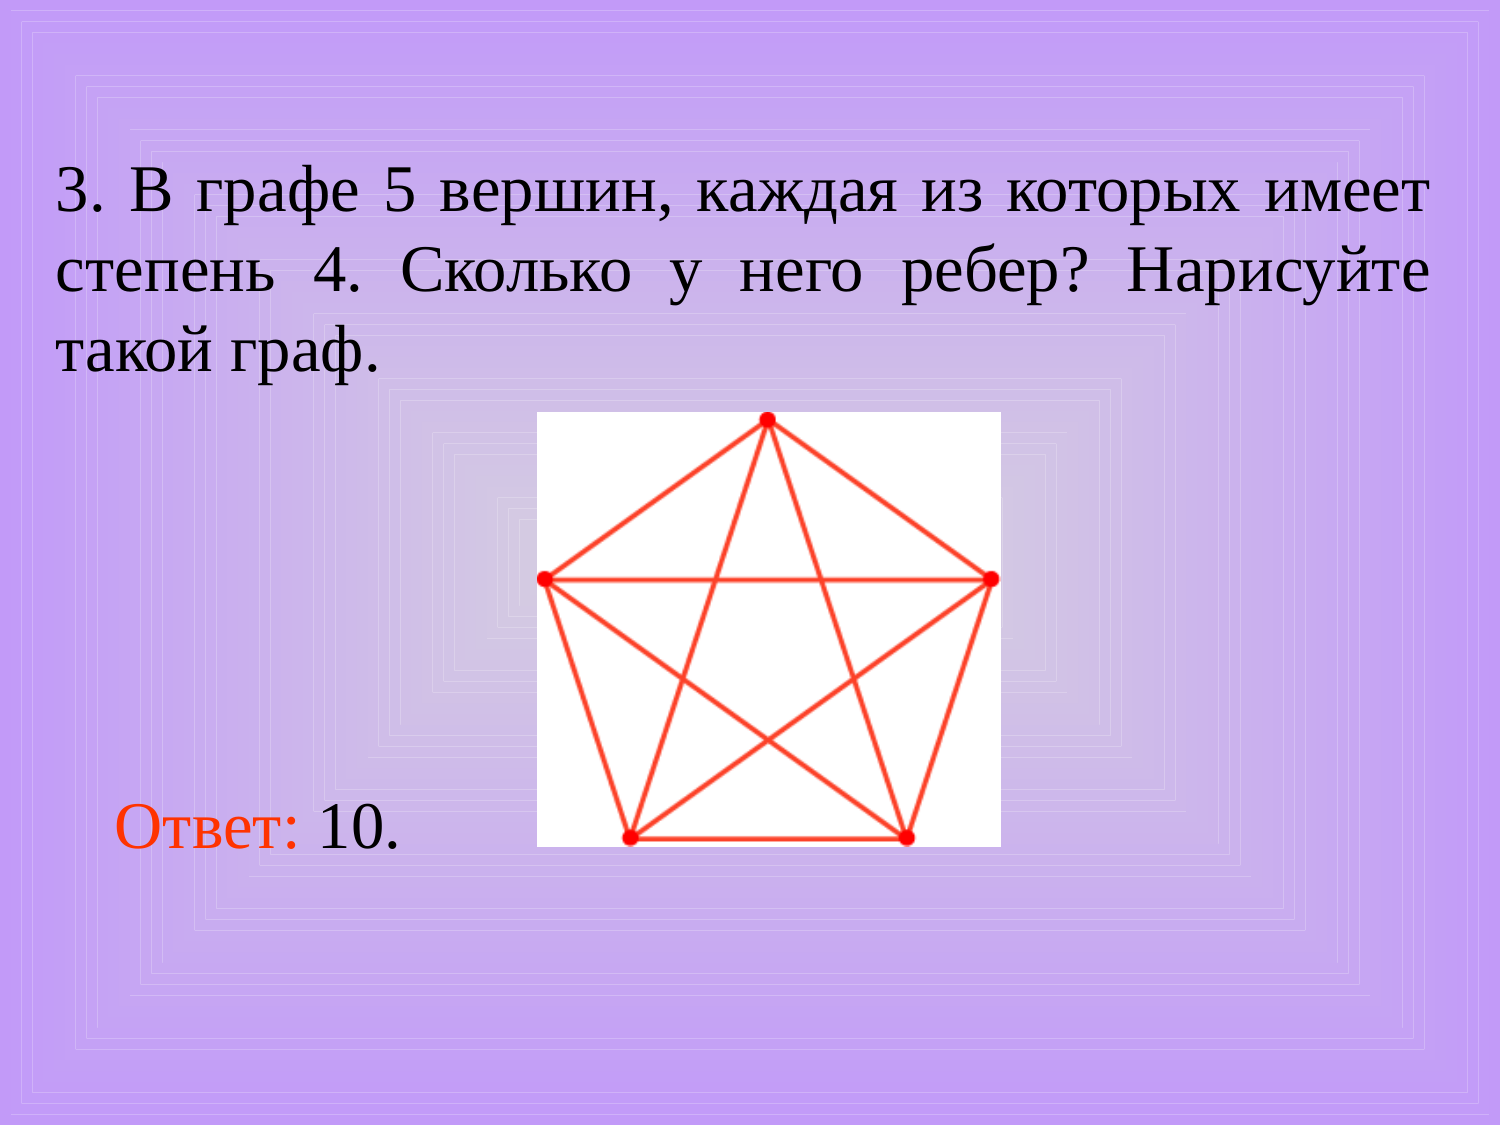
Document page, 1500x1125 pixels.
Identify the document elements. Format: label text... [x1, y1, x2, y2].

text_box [99, 412, 1001, 871]
text_box 3. В графе 5 вершин, каждая из которых имеет степень 4. Сколько у него ребер? Нарисуйте такой граф. [41, 137, 1447, 393]
